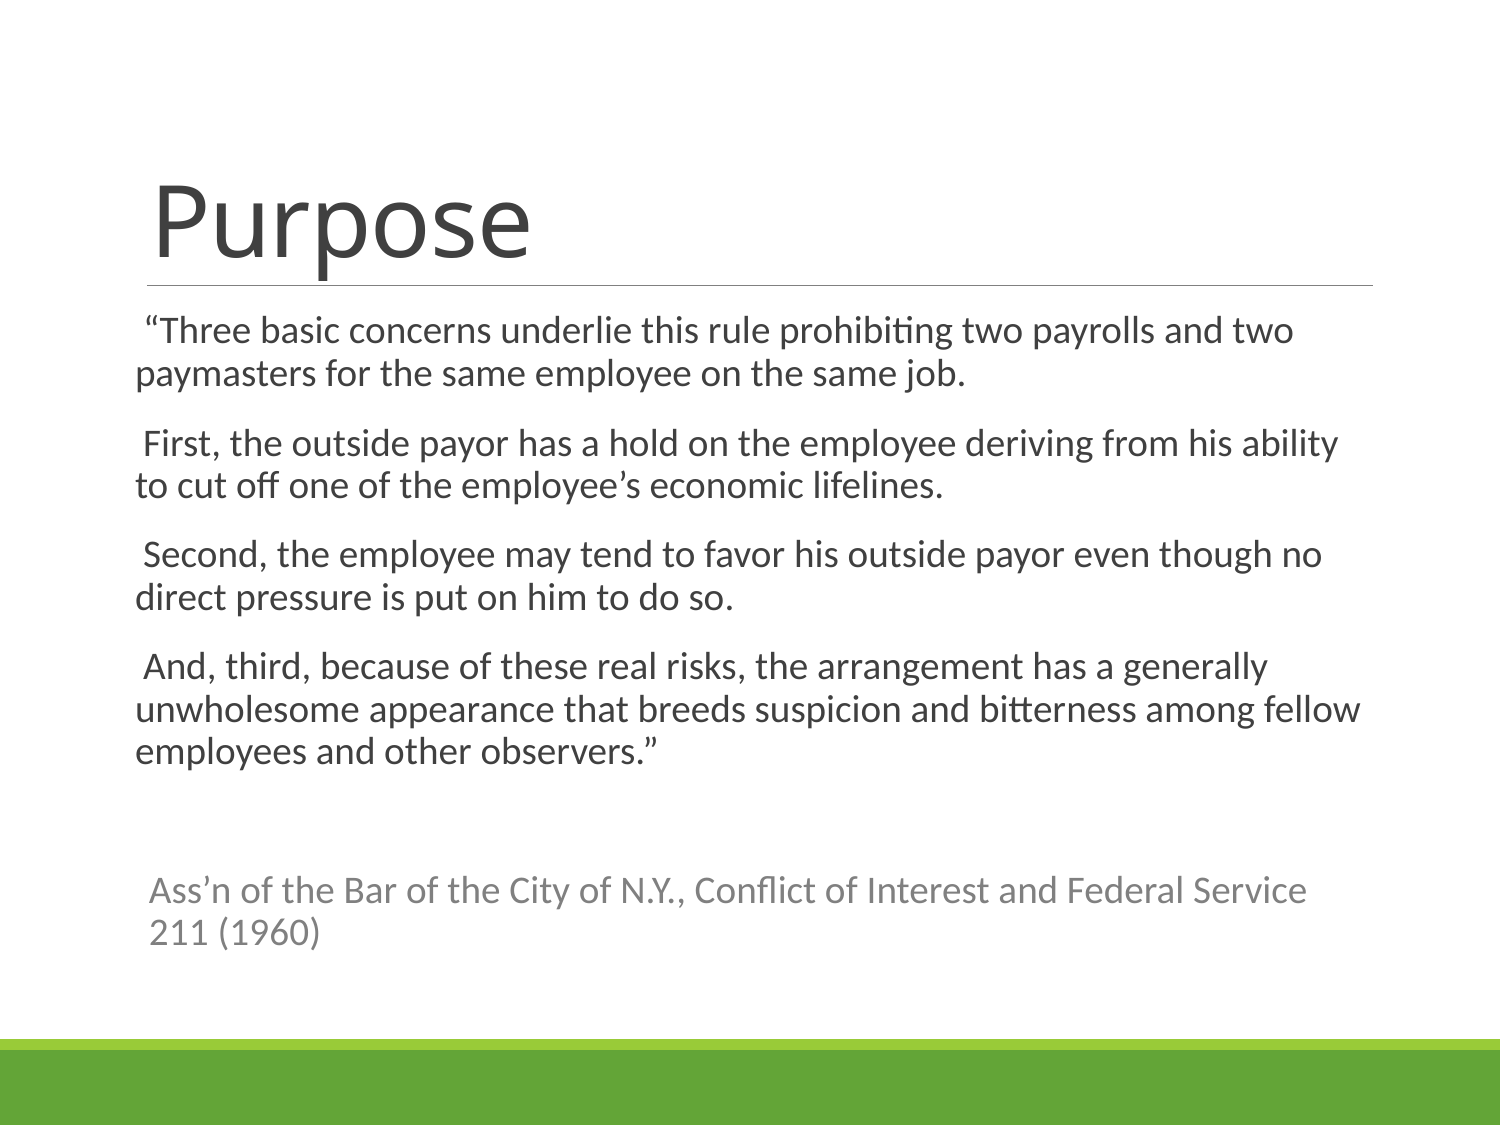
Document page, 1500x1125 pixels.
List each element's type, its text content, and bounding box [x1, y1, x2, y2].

title Purpose [135, 47, 1373, 285]
list “Three basic concerns underlie this rule prohibiting two payrolls and two paymasters for the same employee on the same job. First, the outside payor has a hold on the employee deriving from his ability to cut off one of the employee’s economic lifelines. Second, the employee may tend to favor his outside payor even though no direct pressure is put on him to do so. And, third, because of these real risks, the arrangement has a generally unwholesome appearance that breeds suspicion and bitterness among fellow employees and other observers.” Ass’n of the Bar of the City of N.Y., Conflict of Interest and Federal Service 211 (1960) [135, 302, 1373, 963]
